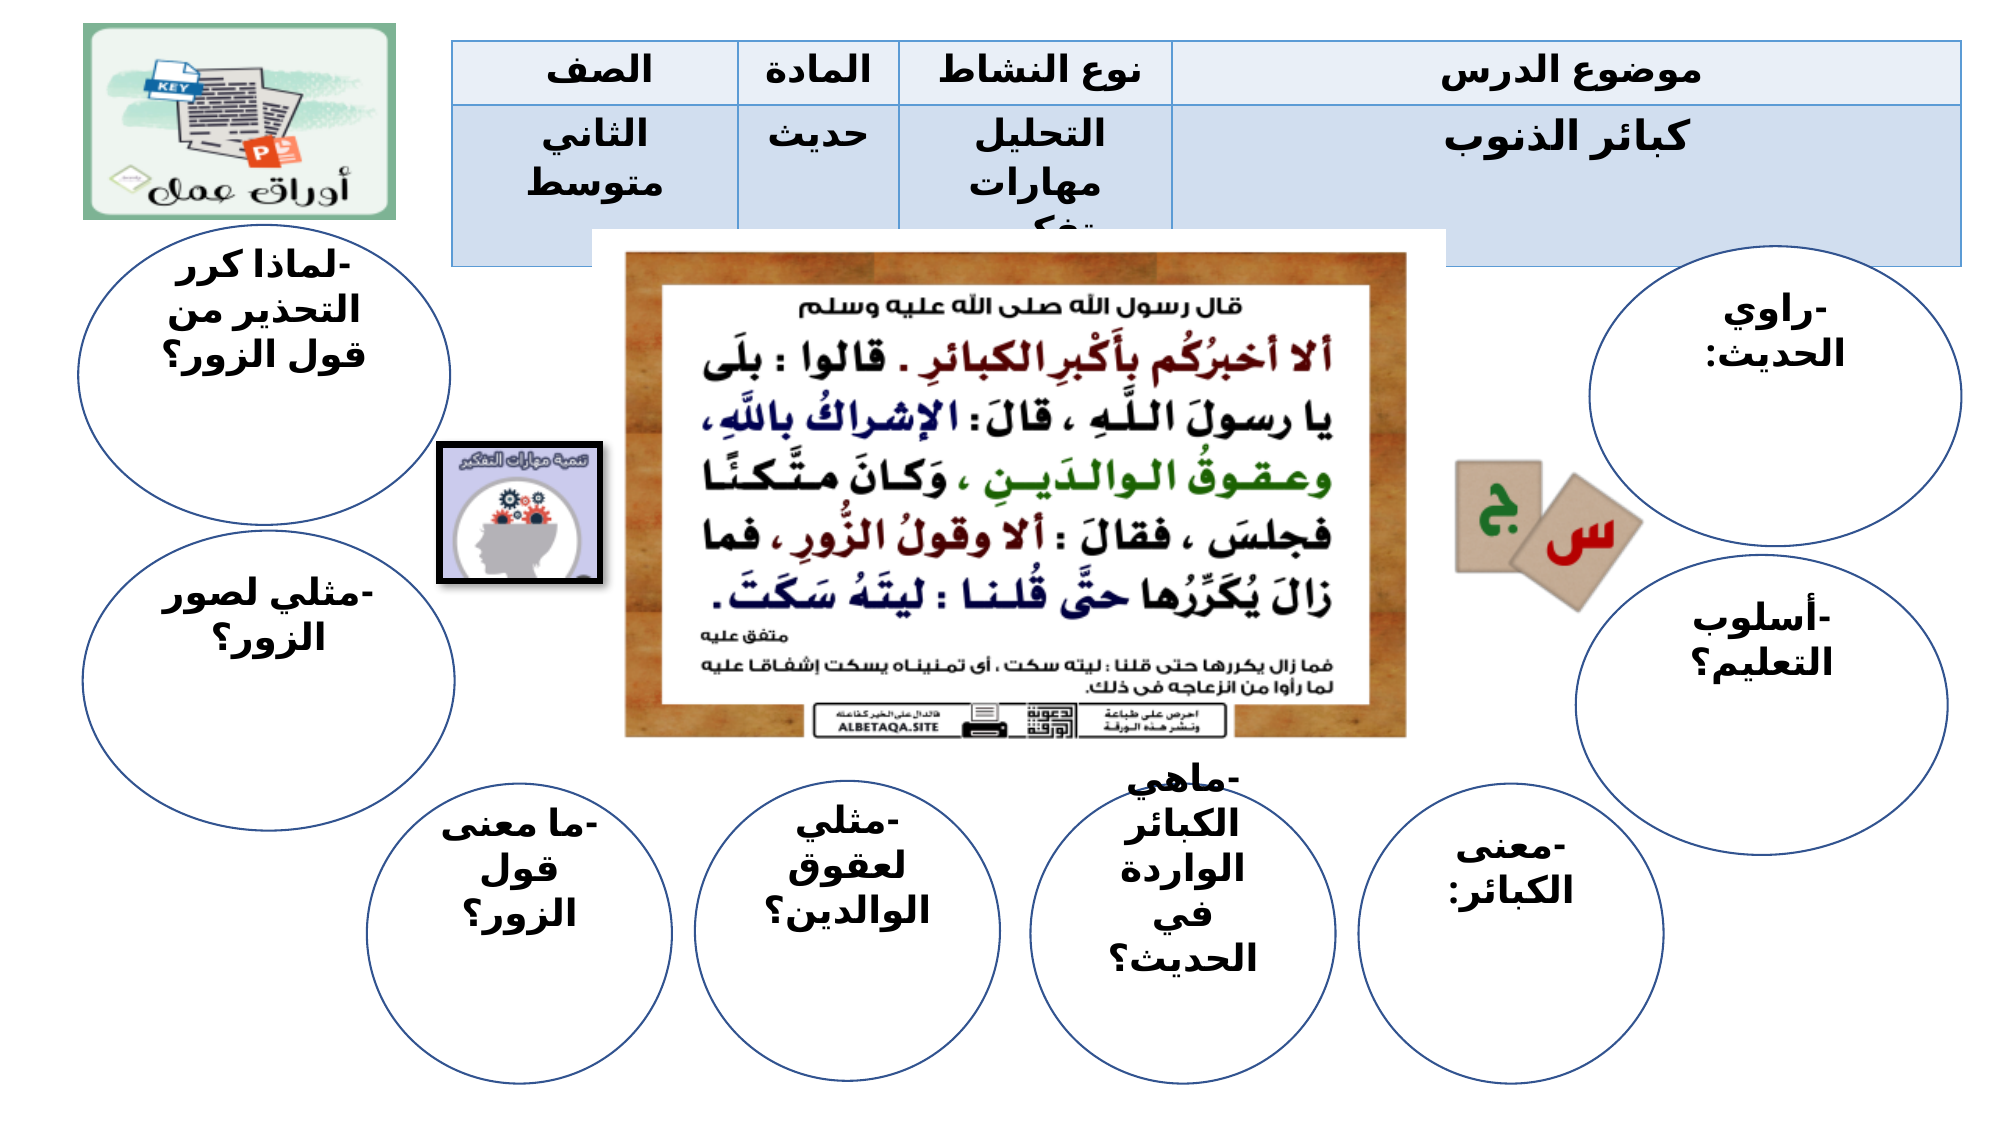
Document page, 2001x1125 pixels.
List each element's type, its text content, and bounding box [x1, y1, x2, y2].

picture [442, 229, 1652, 765]
text_box -لماذا كرر التحذير من قول الزور؟ - [77, 223, 452, 526]
text_box -مثلي لعقوق الوالدين؟ - [693, 779, 1002, 1082]
table_cell حديث [739, 106, 898, 229]
table_header موضوع الدرس [1173, 42, 1960, 104]
table_header الصف [453, 42, 737, 104]
table_cell الثاني متوسط [453, 106, 737, 266]
table_header نوع النشاط [900, 42, 1171, 104]
table_header المادة [739, 42, 898, 104]
text_box -معنى الكبائر: - [1357, 782, 1665, 1085]
picture [83, 23, 396, 220]
table_cell كبائر الذنوب [1173, 106, 1960, 266]
text_box -أسلوب التعليم؟ [1574, 553, 1949, 856]
text_box -راوي الحديث: [1588, 245, 1963, 548]
table_cell التحليل مهارات تفكير [900, 106, 1171, 229]
text_box -ماهي الكبائر الواردة في الحديث؟ - [1029, 782, 1337, 1085]
text_box -ما معنى قول الزور؟ - [365, 782, 673, 1085]
text_box -مثلي لصور الزور؟ - [81, 529, 456, 832]
